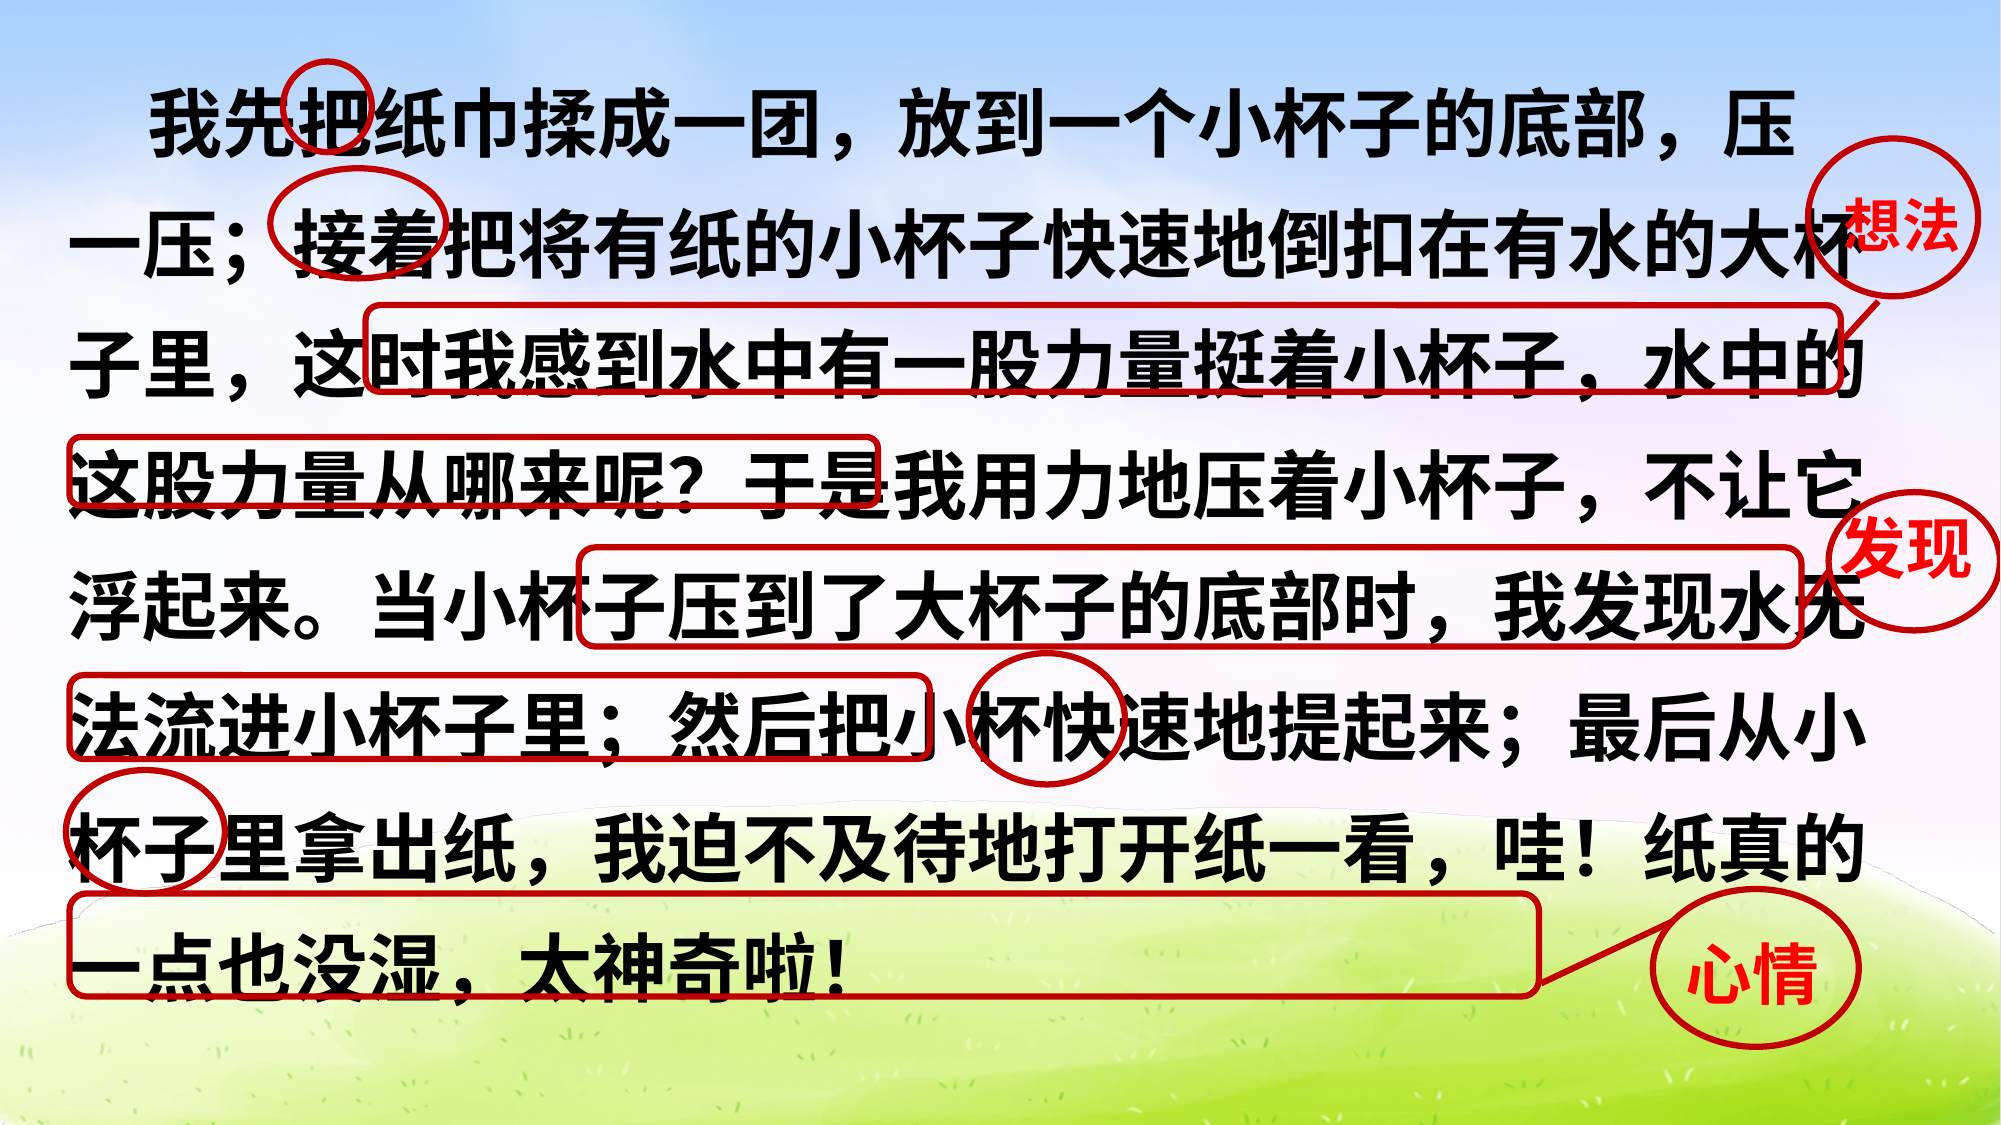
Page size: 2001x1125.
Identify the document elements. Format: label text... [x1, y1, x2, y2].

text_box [1802, 571, 1829, 609]
text_box [1676, 1020, 1835, 1048]
text_box [1847, 929, 1860, 1007]
text_box [1806, 137, 1970, 298]
text_box [64, 768, 226, 892]
text_box [1976, 196, 1980, 239]
text_box [577, 546, 1803, 648]
text_box [269, 167, 448, 280]
text_box [1838, 595, 1991, 632]
text_box [68, 892, 1541, 998]
text_box [364, 304, 1842, 393]
text_box [68, 674, 931, 761]
text_box [68, 435, 880, 507]
text_box [1653, 984, 1658, 995]
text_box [1541, 920, 1674, 984]
text_box 心情 [1658, 925, 1847, 1020]
picture [0, 0, 2001, 1125]
text_box 发现 [1812, 499, 2000, 595]
text_box [967, 652, 1126, 786]
text_box [1672, 887, 1844, 925]
text_box [281, 60, 373, 154]
text_box 想法 [1829, 181, 1976, 267]
text_box [1874, 491, 1955, 499]
text_box 我先把纸巾揉成一团，放到一个小杯子的底部，压一压；接着把将有纸的小杯子快速地倒扣在有水的大杯子里，这时我感到水中有一股力量挺着小杯子，水中的这股力量从哪来呢？于是我用力地压着小杯子，不让它浮起来。当小杯子压到了大杯子的底部时，我发现水无法流进小杯子里；然后把小杯快速地提起来；最后从小杯子里拿出纸，我迫不及待地打开纸一看，哇！纸真的一点也没湿，太神奇啦！ [52, 37, 1882, 1020]
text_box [1843, 301, 1879, 340]
